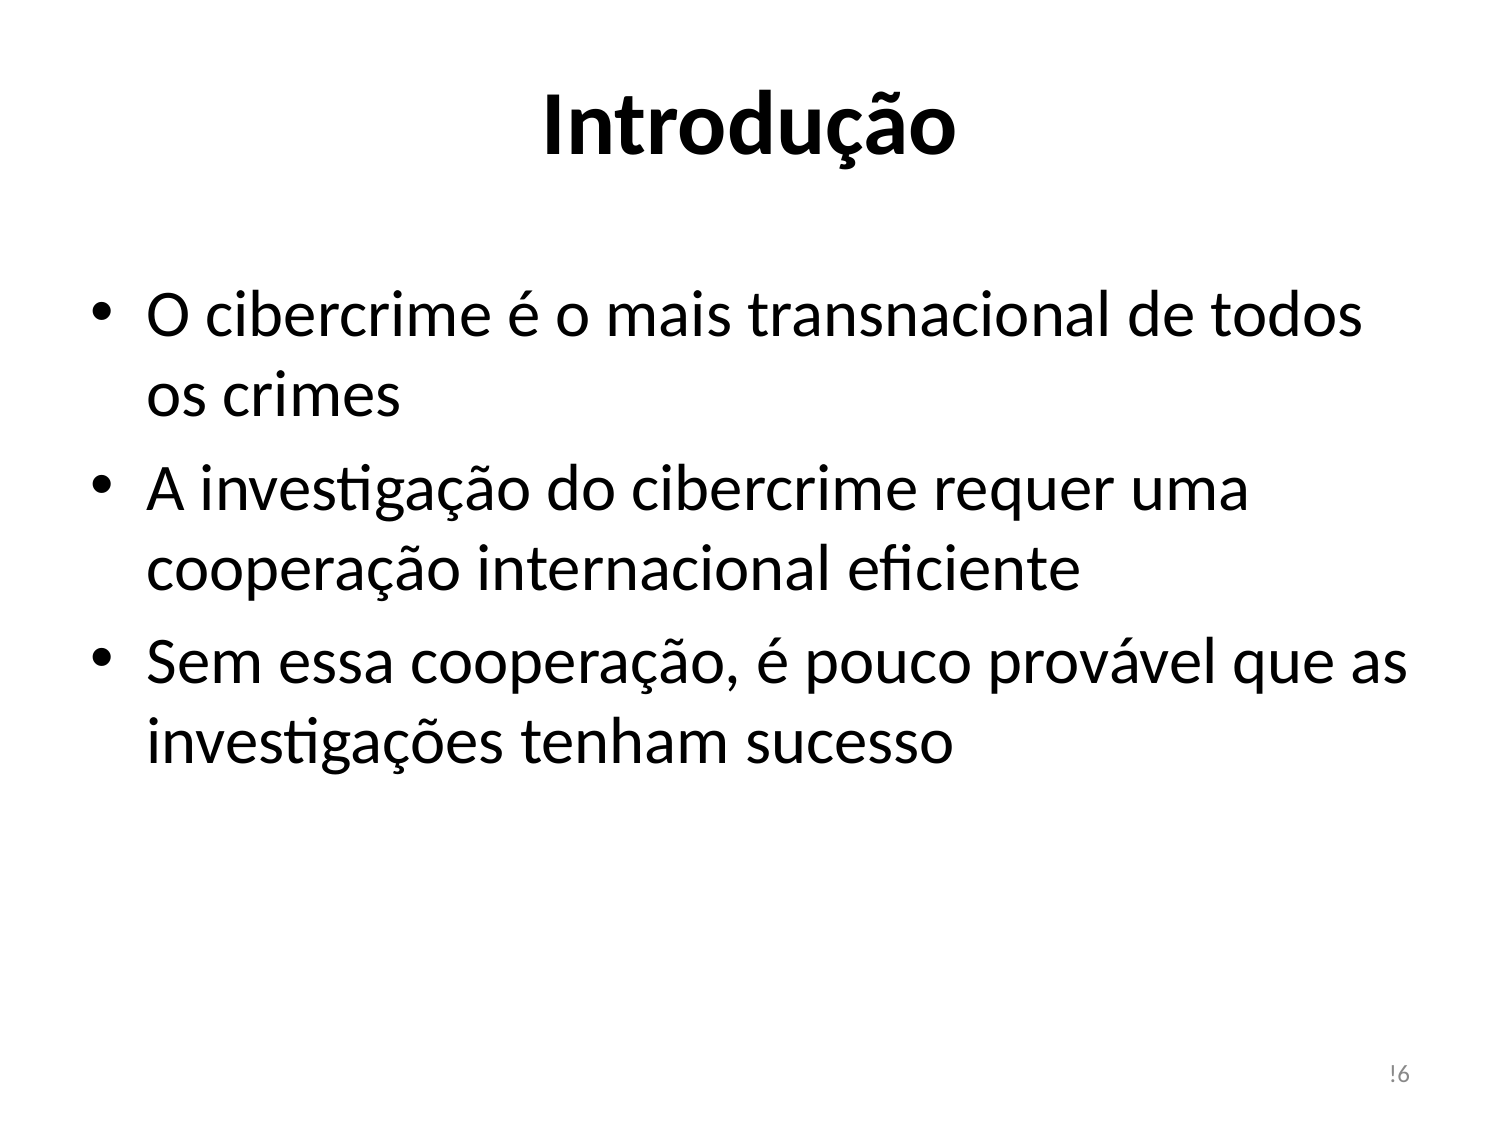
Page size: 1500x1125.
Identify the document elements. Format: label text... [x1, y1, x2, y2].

list O cibercrime é o mais transnacional de todos os crimes A investigação do cibercrime requer uma cooperação internacional eficiente Sem essa cooperação, é pouco provável que as investigações tenham sucesso [75, 262, 1425, 1005]
slide_number !6 [1074, 1042, 1425, 1103]
title Introdução [75, 45, 1425, 191]
